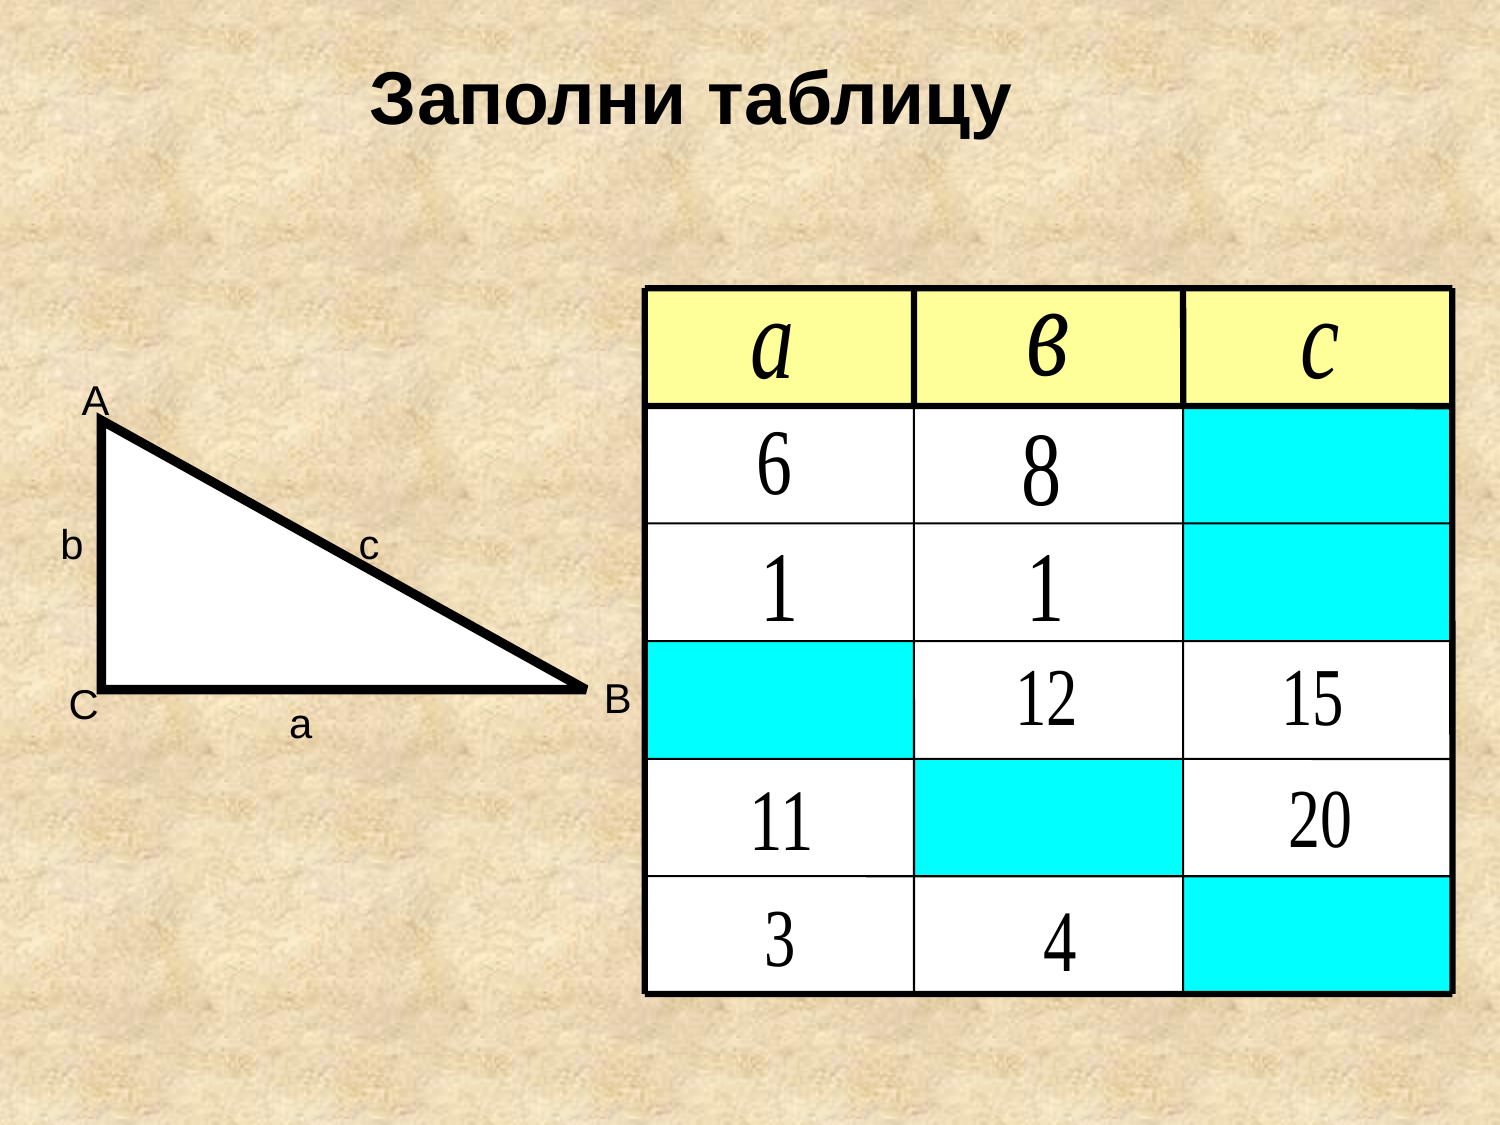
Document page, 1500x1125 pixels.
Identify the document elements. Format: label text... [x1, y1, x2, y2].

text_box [45, 366, 639, 762]
text_box Заполни таблицу [355, 41, 1028, 147]
picture [0, 0, 1500, 1125]
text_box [644, 287, 1453, 995]
